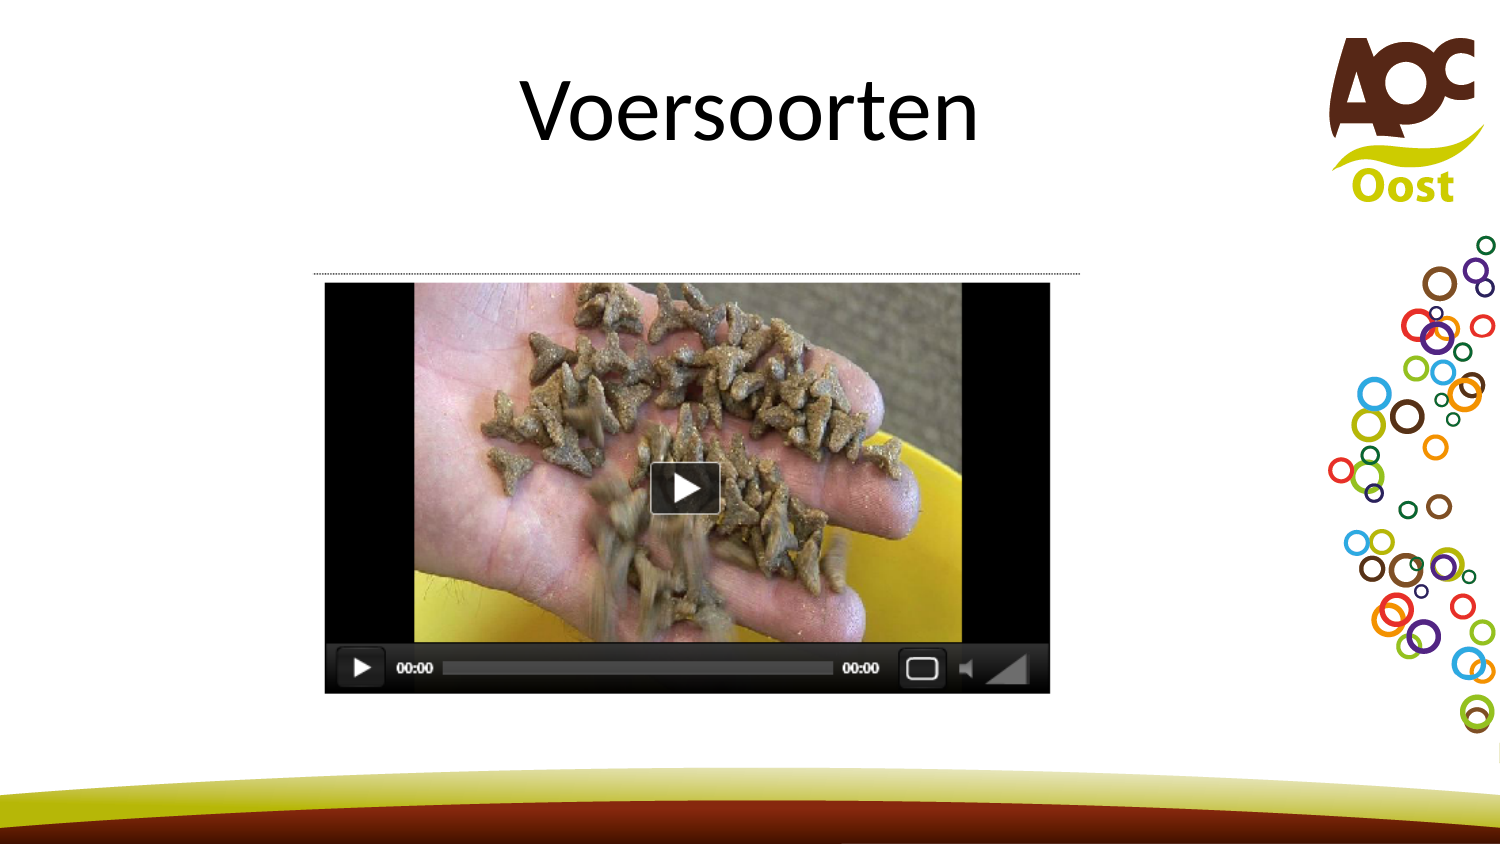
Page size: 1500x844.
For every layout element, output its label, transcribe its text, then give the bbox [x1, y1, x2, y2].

title Voersoorten [75, 33, 1425, 175]
picture [0, 0, 1500, 844]
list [312, 268, 1081, 721]
